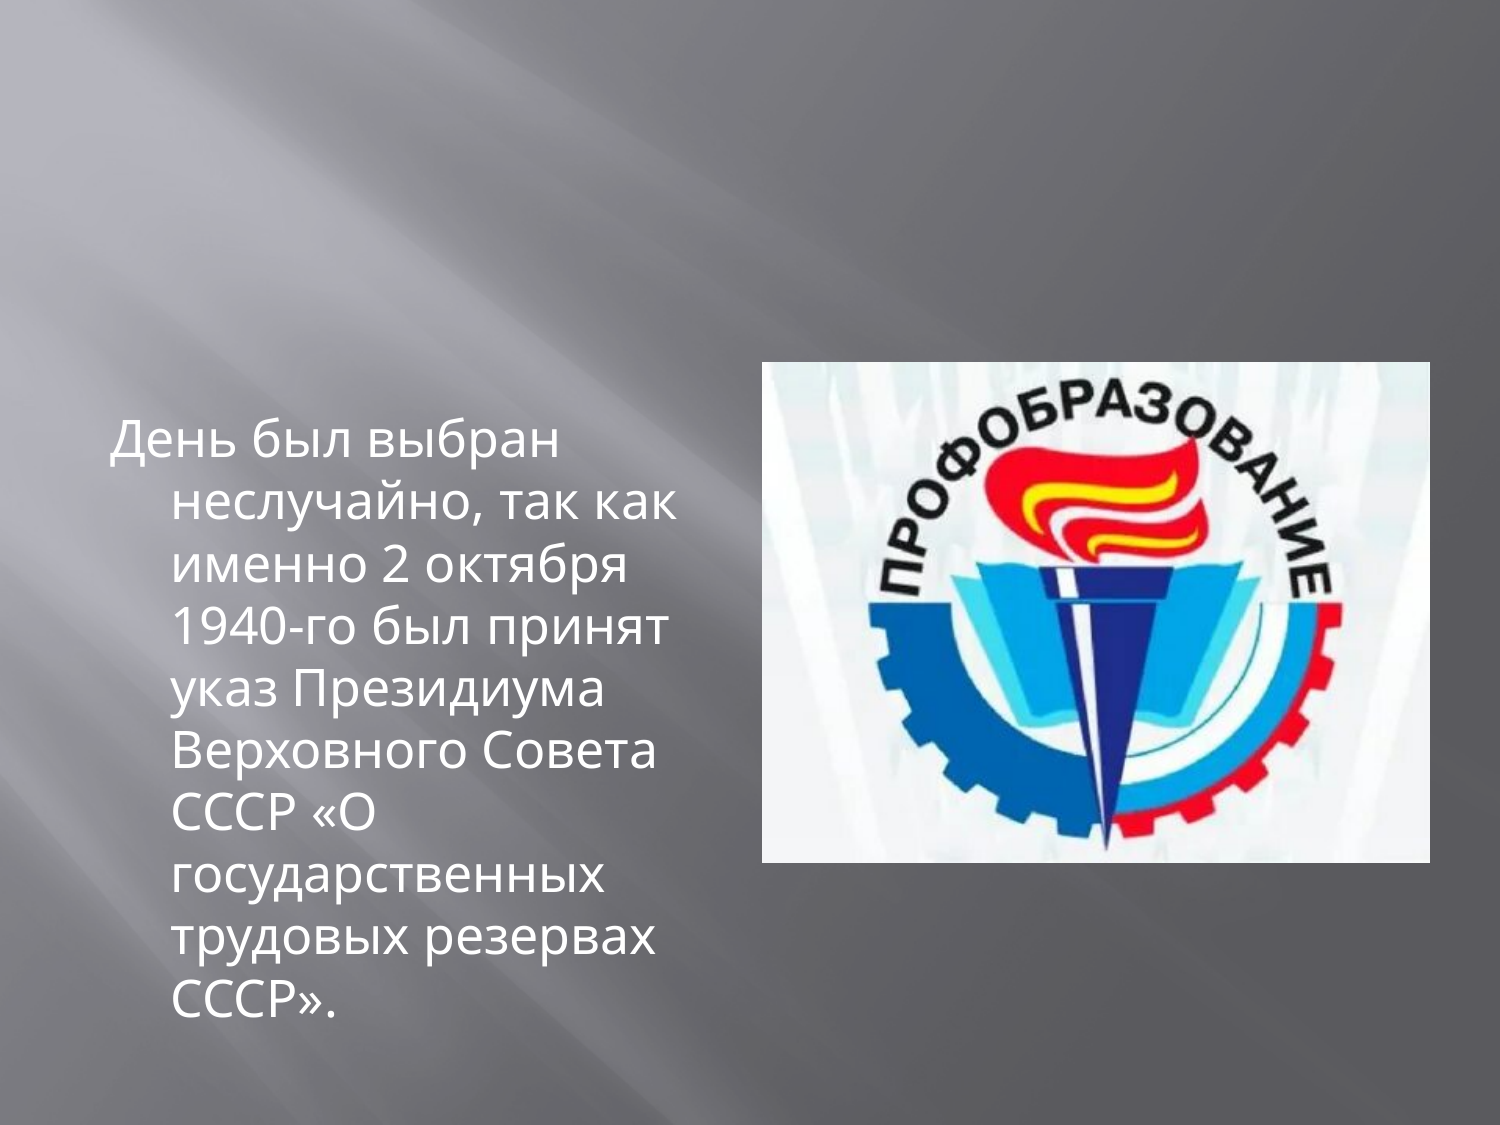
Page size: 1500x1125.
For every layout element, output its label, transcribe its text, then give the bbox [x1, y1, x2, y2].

picture [762, 362, 1430, 863]
list День был выбран неслучайно, так как именно 2 октября 1940-го был принят указ Президиума Верховного Совета СССР «О государственных трудовых резервах СССР». [75, 262, 763, 1035]
